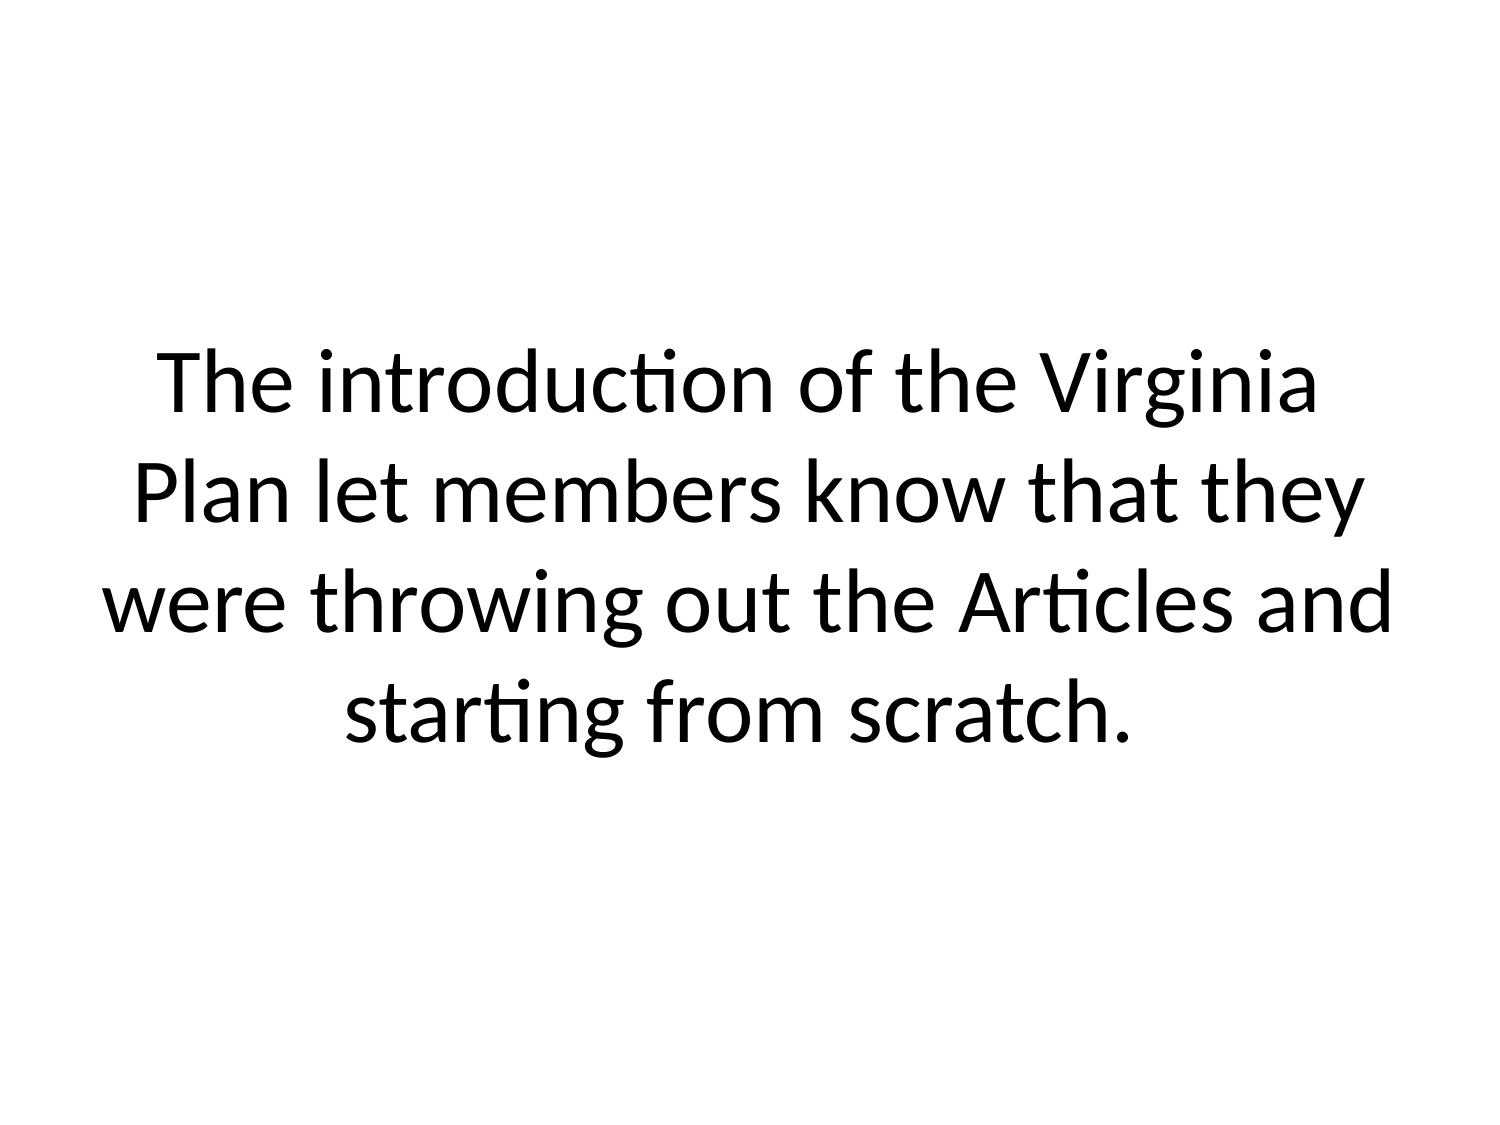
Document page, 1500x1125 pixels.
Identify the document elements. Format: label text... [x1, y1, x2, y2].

title The introduction of the Virginia Plan let members know that they were throwing out the Articles and starting from scratch. [75, 45, 1425, 1038]
